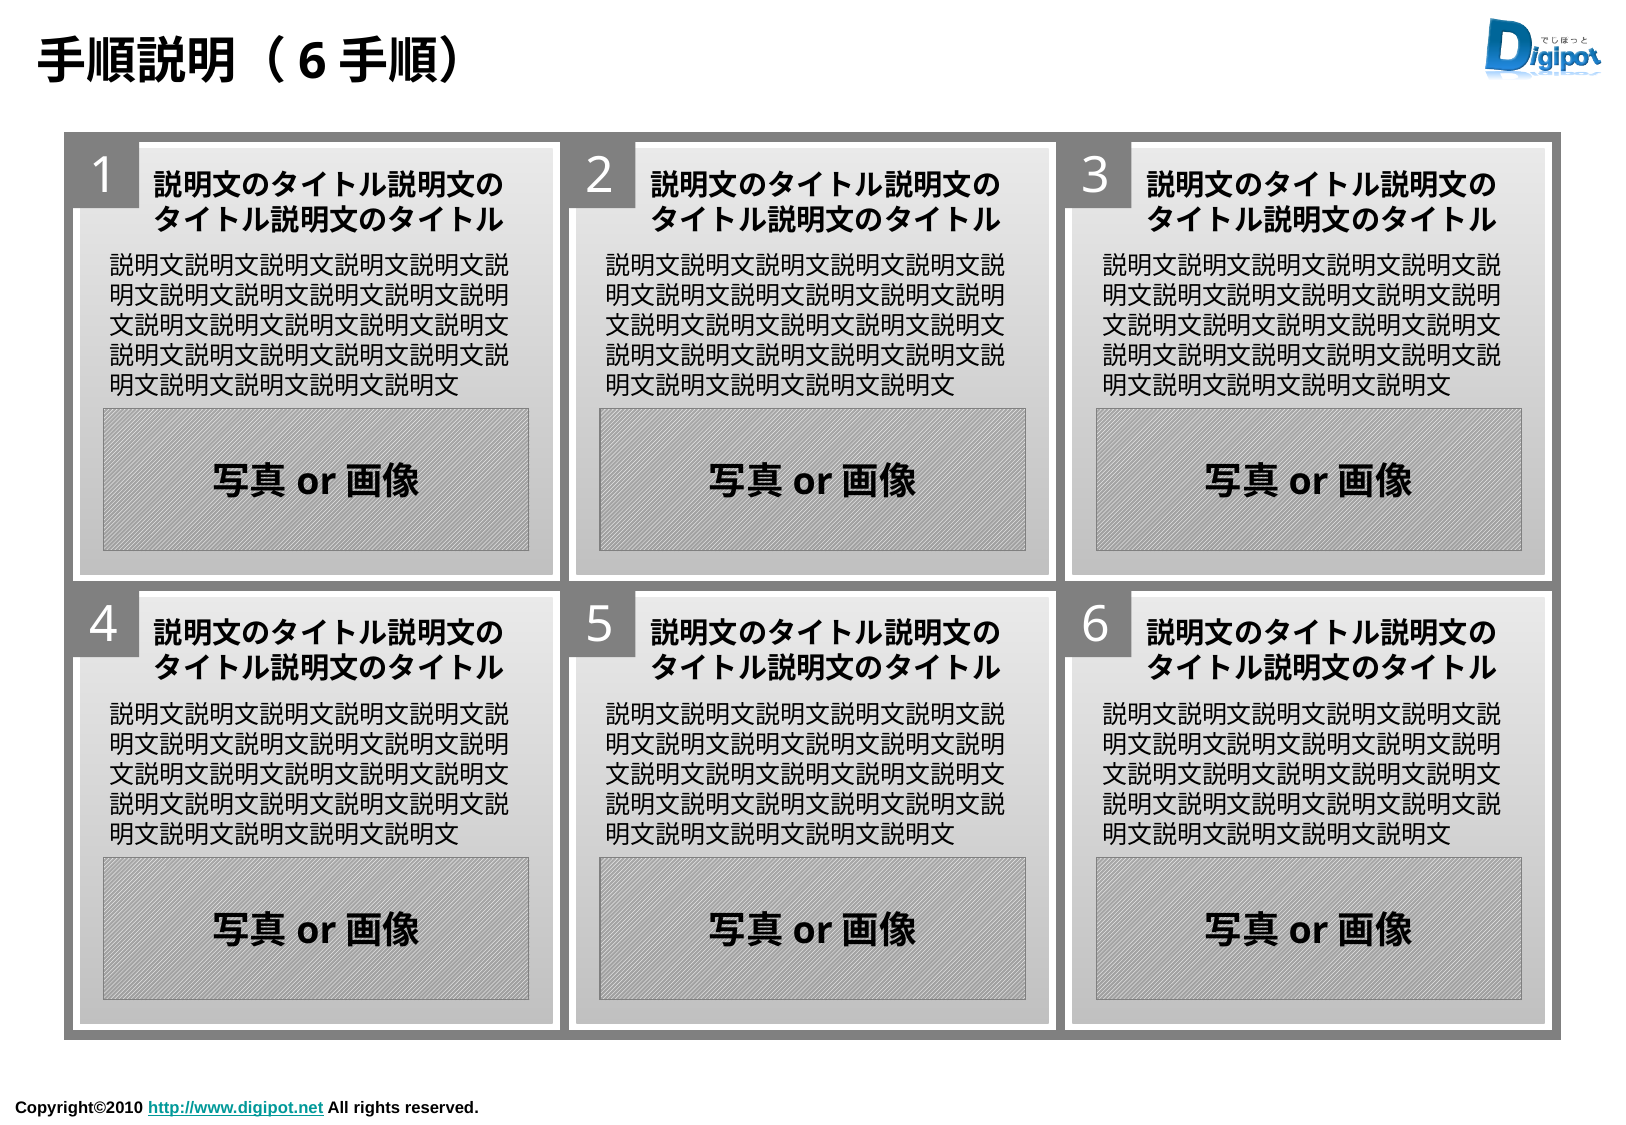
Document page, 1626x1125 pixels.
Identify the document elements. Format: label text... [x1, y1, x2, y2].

text_box 6 [1060, 586, 1132, 658]
text_box 3 [1060, 137, 1132, 209]
text_box [1072, 148, 1545, 575]
title 手順説明（6手順） [21, 19, 881, 98]
text_box 写真or画像 [600, 857, 1026, 1000]
text_box 写真or画像 [103, 408, 529, 551]
text_box [68, 137, 564, 586]
text_box 写真or画像 [1096, 857, 1522, 1000]
text_box 説明文のタイトル説明文のタイトル説明文のタイトル [139, 607, 541, 693]
text_box [564, 137, 1060, 586]
text_box 説明文説明文説明文説明文説明文説明文説明文説明文説明文説明文説明文説明文説明文説明文説明文説明文説明文説明文説明文説明文説明文説明文説明文説明文説明文説明文 [600, 692, 1026, 854]
text_box 説明文のタイトル説明文のタイトル説明文のタイトル [139, 158, 541, 244]
text_box 写真or画像 [600, 408, 1026, 551]
text_box 4 [68, 586, 140, 658]
text_box [80, 597, 553, 1024]
text_box [564, 586, 1060, 1036]
text_box [1060, 586, 1557, 1036]
text_box 写真or画像 [103, 857, 529, 1000]
picture [1485, 18, 1602, 82]
text_box 説明文説明文説明文説明文説明文説明文説明文説明文説明文説明文説明文説明文説明文説明文説明文説明文説明文説明文説明文説明文説明文説明文説明文説明文説明文説明文 [1096, 243, 1522, 405]
text_box 5 [564, 586, 636, 658]
text_box [1060, 137, 1557, 586]
text_box 説明文説明文説明文説明文説明文説明文説明文説明文説明文説明文説明文説明文説明文説明文説明文説明文説明文説明文説明文説明文説明文説明文説明文説明文説明文説明文 [1096, 692, 1522, 854]
text_box [1072, 597, 1545, 1024]
text_box 説明文説明文説明文説明文説明文説明文説明文説明文説明文説明文説明文説明文説明文説明文説明文説明文説明文説明文説明文説明文説明文説明文説明文説明文説明文説明文 [600, 243, 1026, 405]
text_box [576, 597, 1049, 1024]
text_box [80, 148, 553, 575]
text_box 説明文のタイトル説明文のタイトル説明文のタイトル [635, 607, 1038, 693]
text_box [68, 586, 564, 1036]
text_box 1 [68, 137, 140, 209]
text_box 説明文のタイトル説明文のタイトル説明文のタイトル [635, 158, 1038, 244]
text_box 説明文説明文説明文説明文説明文説明文説明文説明文説明文説明文説明文説明文説明文説明文説明文説明文説明文説明文説明文説明文説明文説明文説明文説明文説明文説明文 [103, 692, 529, 854]
text_box 写真or画像 [1096, 408, 1522, 551]
text_box 2 [564, 137, 636, 209]
text_box 説明文のタイトル説明文のタイトル説明文のタイトル [1131, 607, 1534, 693]
text_box 説明文説明文説明文説明文説明文説明文説明文説明文説明文説明文説明文説明文説明文説明文説明文説明文説明文説明文説明文説明文説明文説明文説明文説明文説明文説明文 [103, 243, 529, 405]
text_box 説明文のタイトル説明文のタイトル説明文のタイトル [1131, 158, 1534, 244]
text_box [576, 148, 1049, 575]
